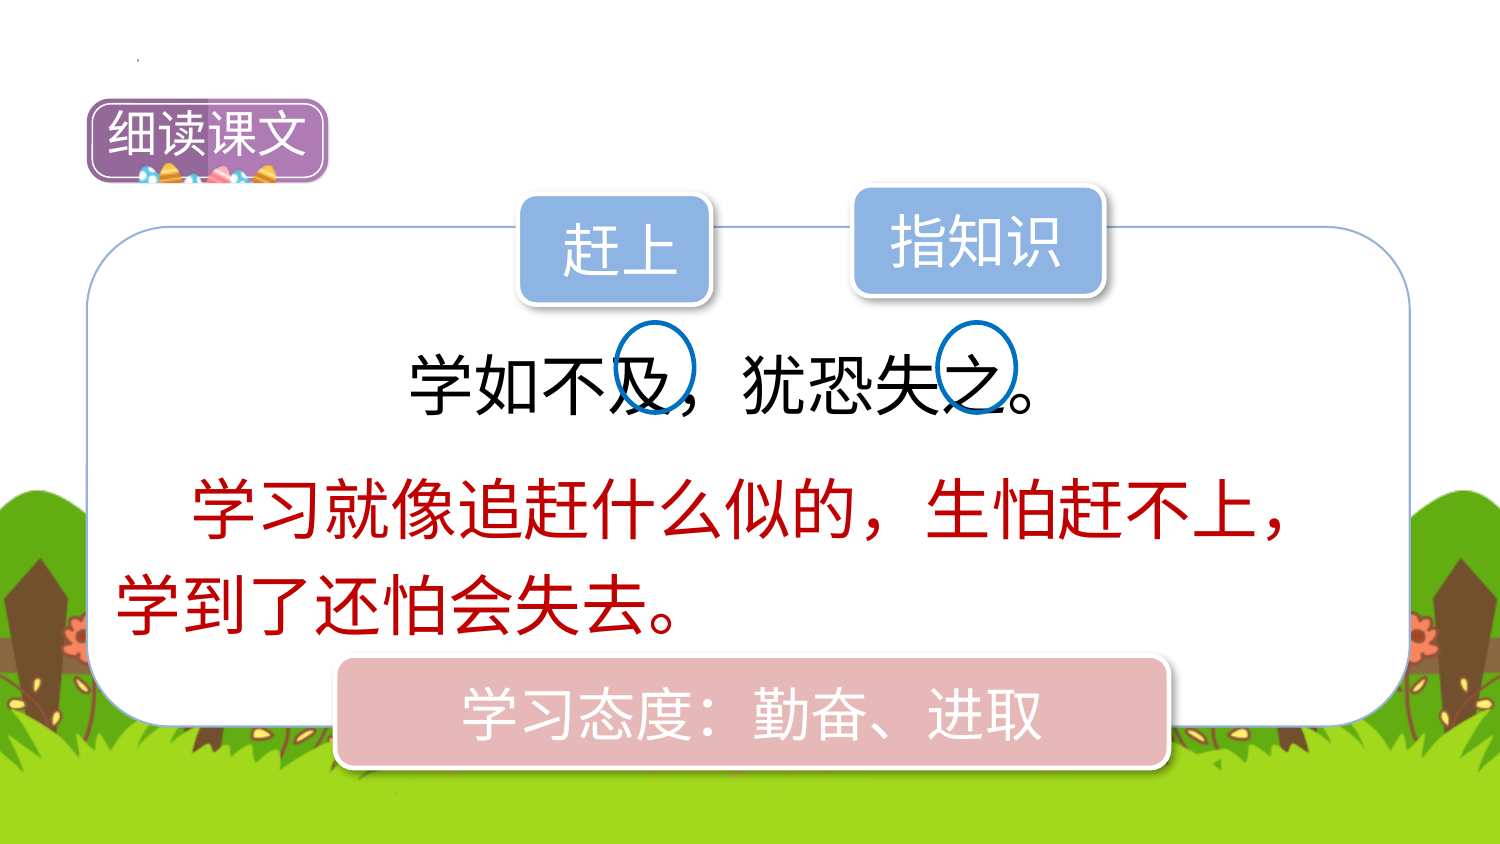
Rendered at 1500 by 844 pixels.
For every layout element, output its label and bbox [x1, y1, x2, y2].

picture [0, 95, 1500, 844]
text_box [86, 226, 1410, 727]
text_box [335, 655, 1169, 769]
text_box [86, 94, 329, 183]
text_box [852, 185, 1105, 297]
text_box [517, 193, 712, 305]
